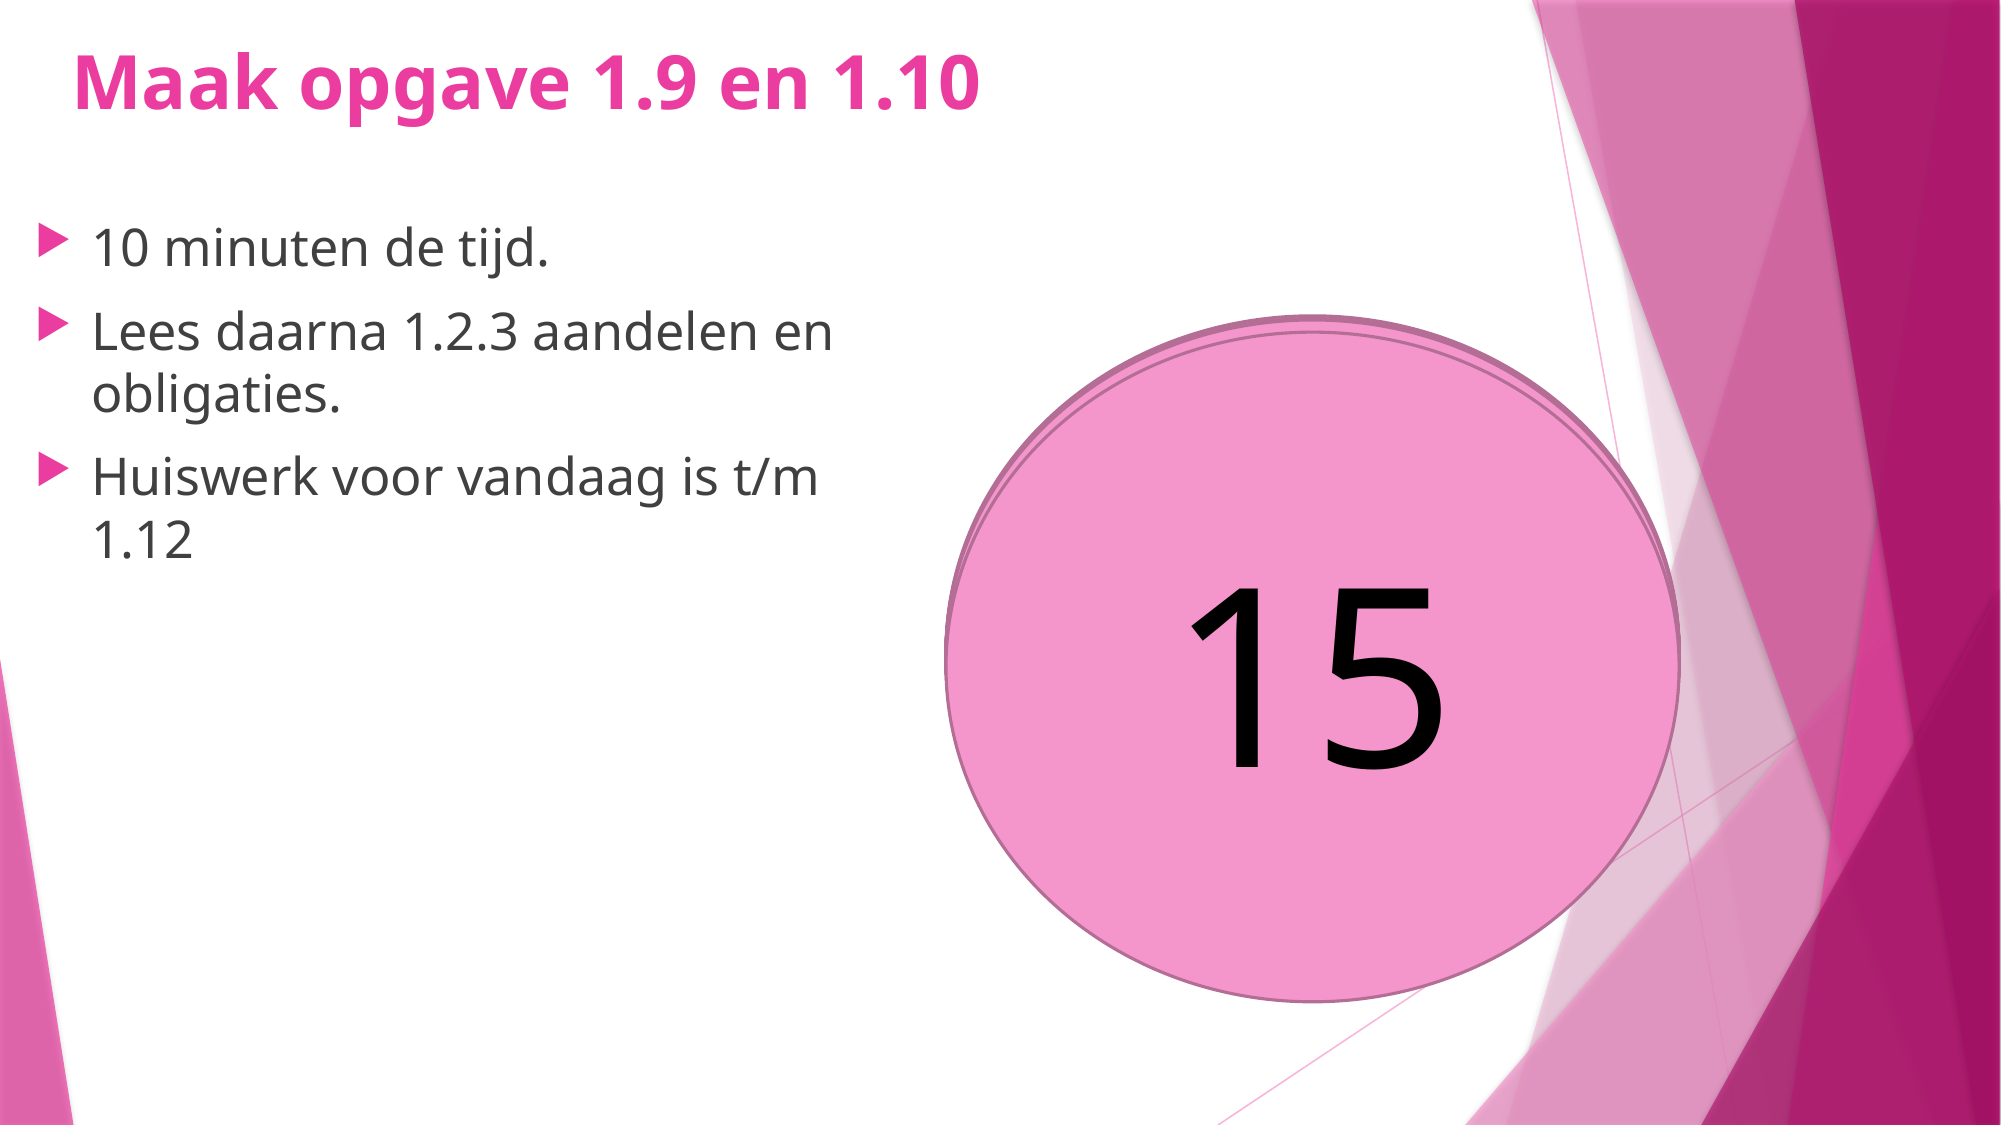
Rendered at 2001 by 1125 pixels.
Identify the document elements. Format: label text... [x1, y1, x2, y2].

text_box 14 [944, 318, 1681, 648]
text_box 15 [944, 330, 1681, 1004]
title Maak opgave 1.9 en 1.10 [56, 27, 1522, 319]
list 10 minuten de tijd. Lees daarna 1.2.3 aandelen en obligaties. Huiswerk voor vandaag is t/m 1.12 [19, 207, 865, 1112]
text_box 10 [959, 314, 1668, 562]
